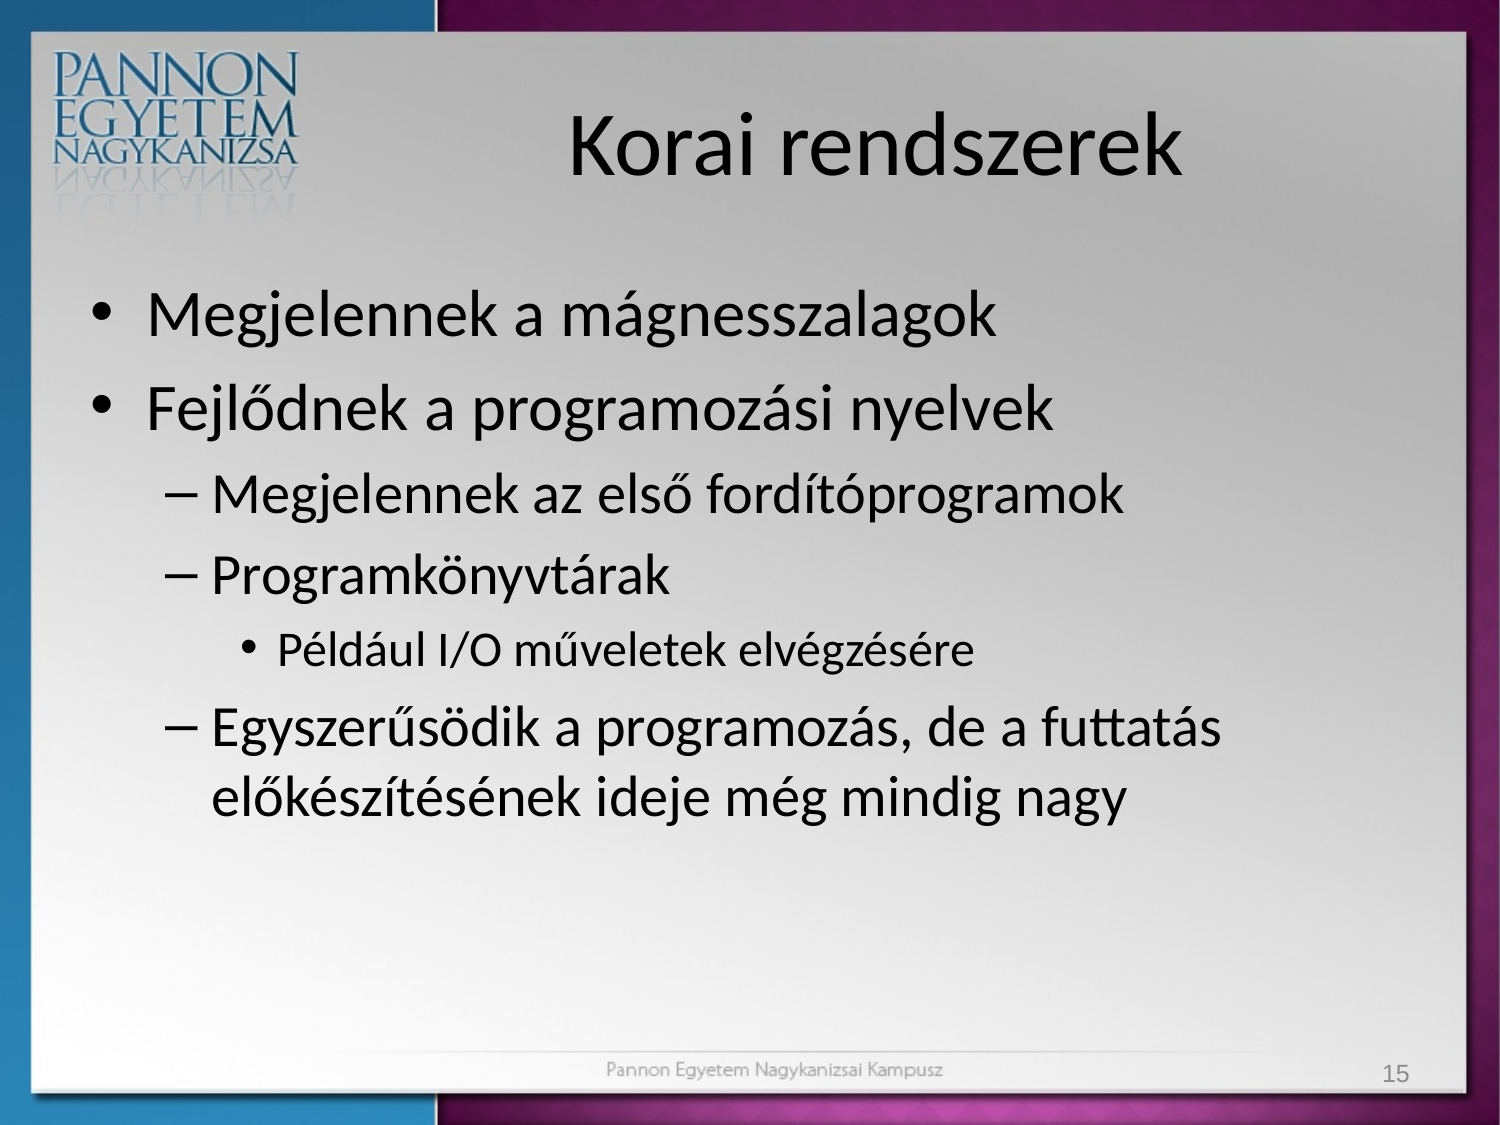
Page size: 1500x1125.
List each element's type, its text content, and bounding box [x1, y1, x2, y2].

picture [0, 0, 1500, 1125]
slide_number 15 [1074, 1042, 1425, 1103]
list Megjelennek a mágnesszalagok Fejlődnek a programozási nyelvek Megjelennek az első fordítóprogramok Programkönyvtárak Például I/O műveletek elvégzésére Egyszerűsödik a programozás, de a futtatás előkészítésének ideje még mindig nagy [75, 262, 1425, 1038]
title Korai rendszerek [328, 45, 1425, 233]
